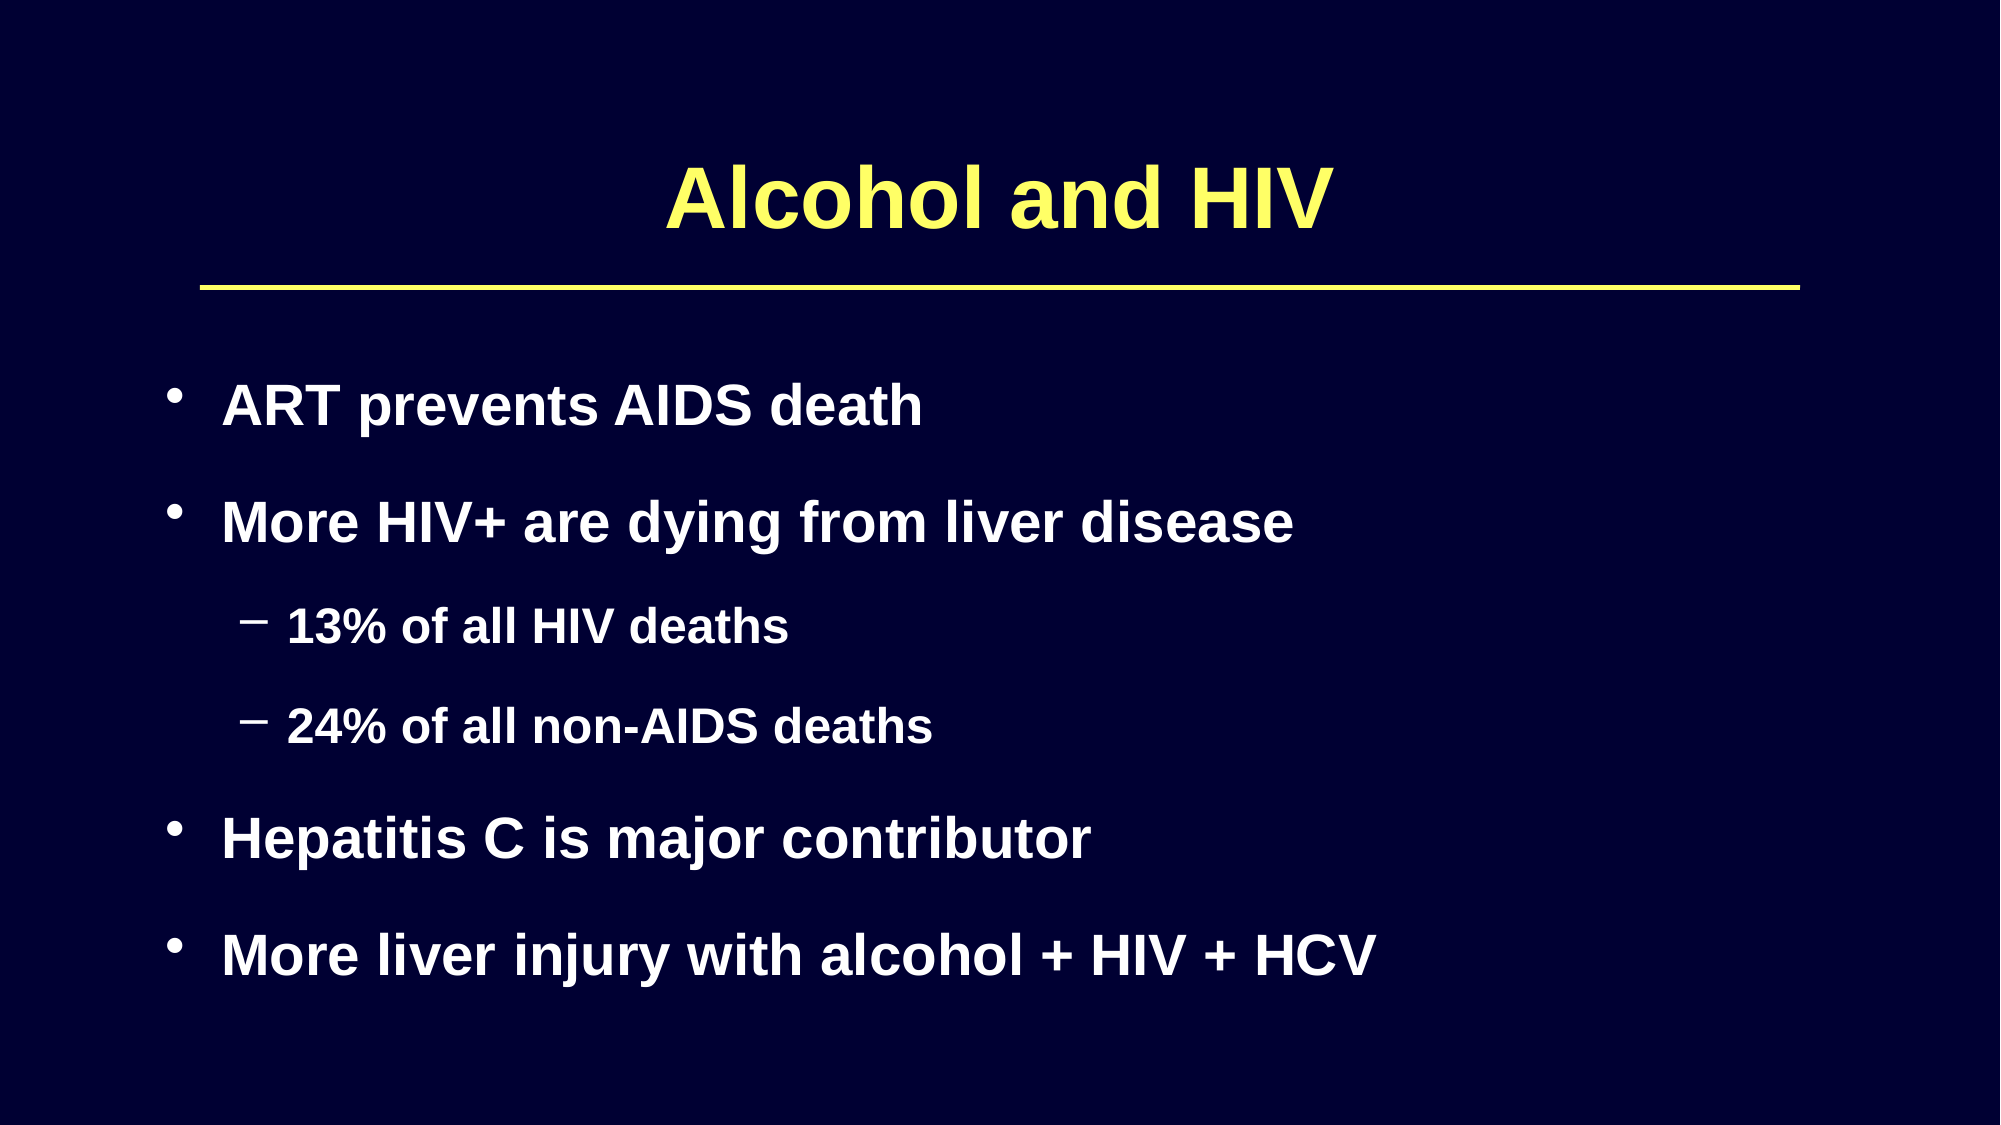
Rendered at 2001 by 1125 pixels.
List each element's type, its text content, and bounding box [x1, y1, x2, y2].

title Alcohol and HIV [149, 99, 1851, 288]
list ART prevents AIDS death More HIV+ are dying from liver disease 13% of all HIV deaths 24% of all non-AIDS deaths Hepatitis C is major contributor More liver injury with alcohol + HIV + HCV [149, 324, 1851, 1001]
